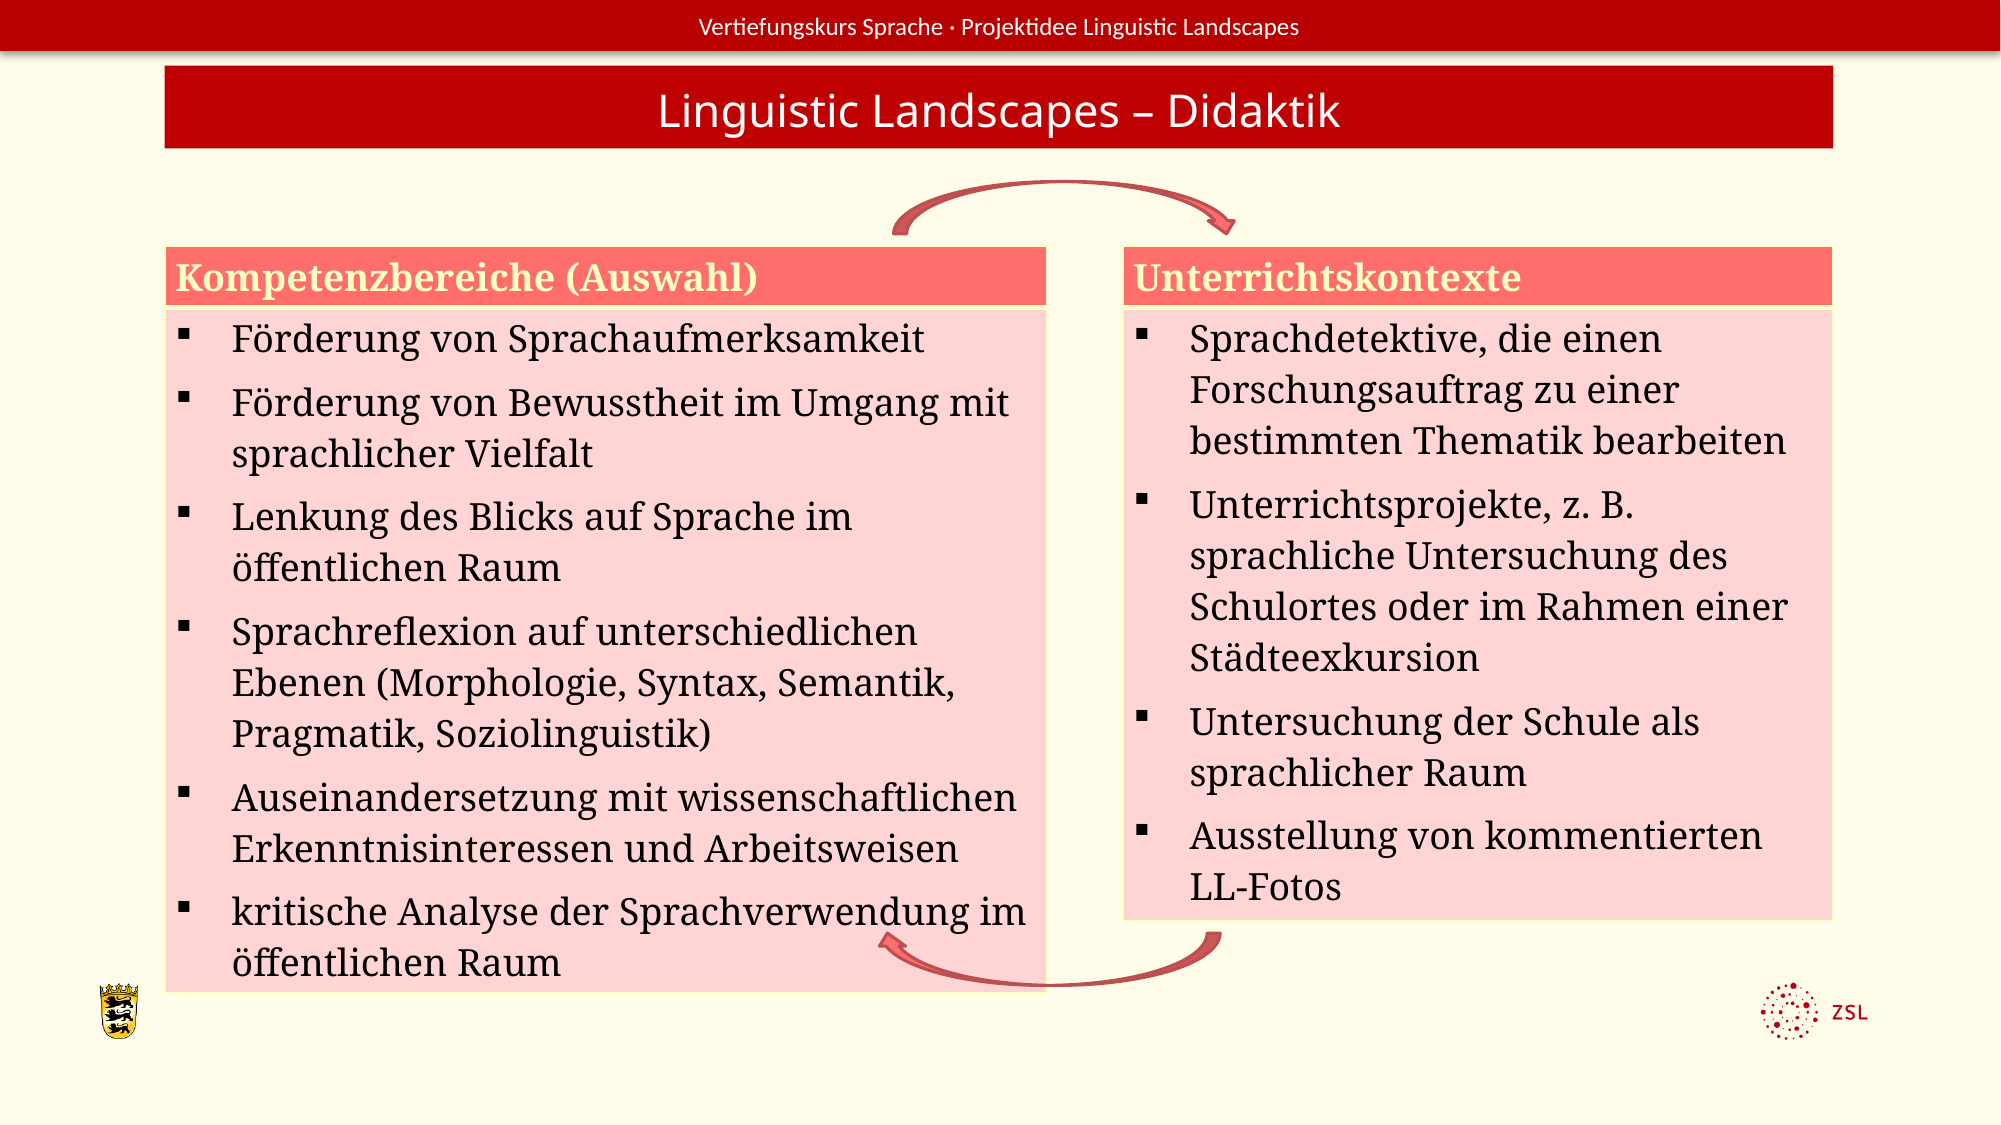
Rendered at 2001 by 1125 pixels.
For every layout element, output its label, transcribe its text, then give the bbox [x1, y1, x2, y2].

text_box [878, 931, 1222, 988]
picture [98, 981, 140, 1041]
table_cell Sprachdetektive, die einen Forschungsauftrag zu einer bestimmten Thematik bearbeiten Unterrichtsprojekte, z. B. sprachliche Untersuchung des Schulortes oder im Rahmen einer Städteexkursion Untersuchung der Schule als sprachlicher Raum Ausstellung von kommentierten LL-Fotos [1124, 310, 1832, 920]
text_box [892, 179, 1236, 236]
picture [1746, 968, 1882, 1054]
table_cell Förderung von Sprachaufmerksamkeit Förderung von Bewusstheit im Umgang mit sprachlicher Vielfalt Lenkung des Blicks auf Sprache im öffentlichen Raum Sprachreflexion auf unterschiedlichen Ebenen (Morphologie, Syntax, Semantik, Pragmatik, Soziolinguistik) Auseinandersetzung mit wissenschaftlichen Erkenntnisinteressen und Arbeitsweisen kritische Analyse der Sprachverwendung im öffentlichen Raum [166, 310, 1046, 992]
table_header Unterrichtskontexte [1124, 247, 1832, 305]
text_box Linguistic Landscapes – Didaktik [164, 65, 1834, 149]
table_header Kompetenzbereiche (Auswahl) [166, 247, 1046, 305]
